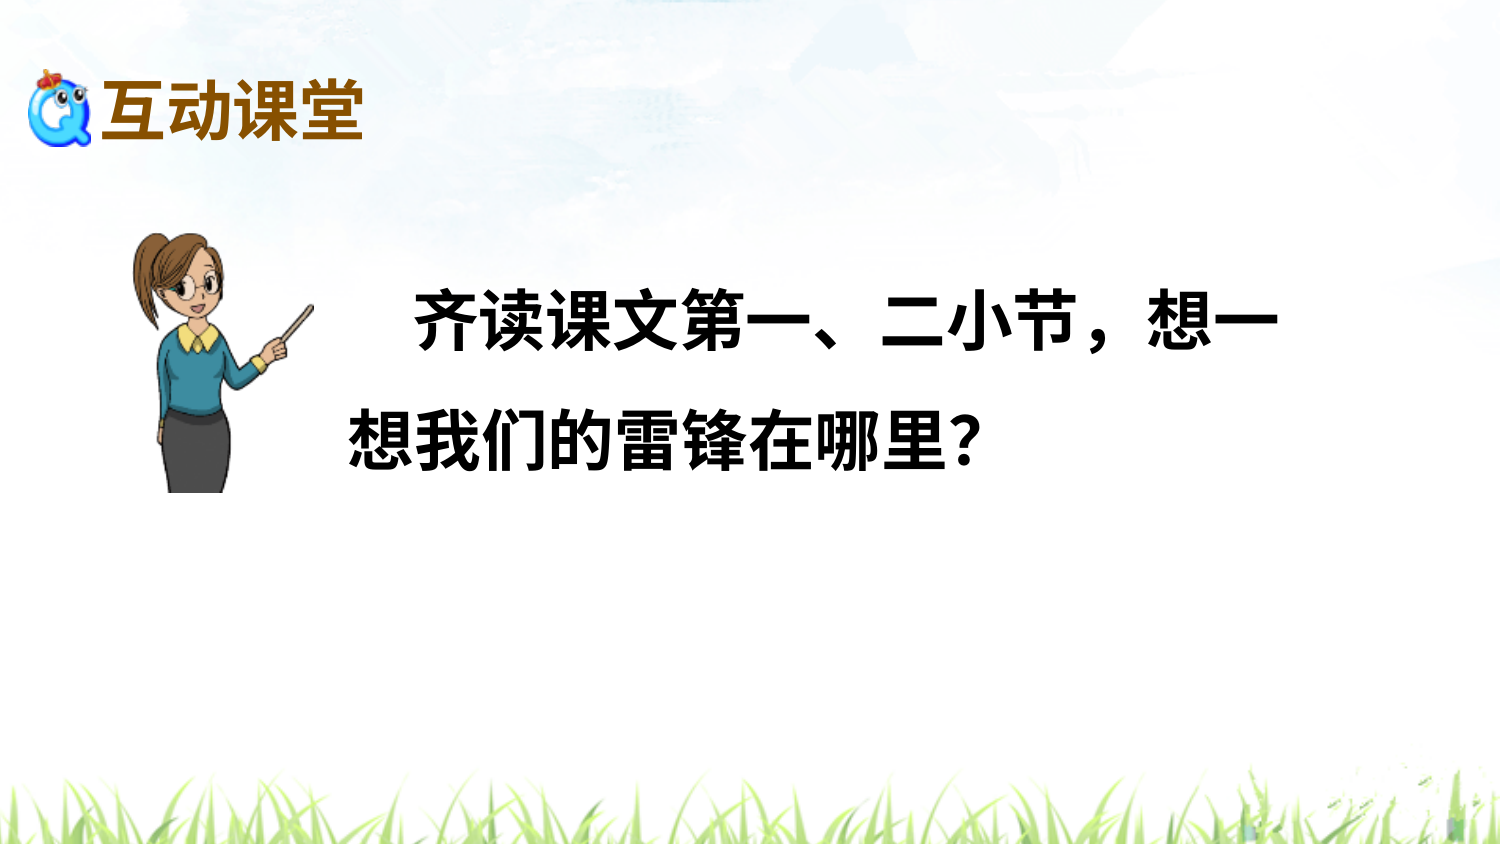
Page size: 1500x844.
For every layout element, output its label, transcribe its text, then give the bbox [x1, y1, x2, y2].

text_box 互动课堂 [88, 63, 408, 155]
text_box 齐读课文第一、二小节，想一想我们的雷锋在哪里？ [336, 232, 1329, 485]
picture [0, 0, 1500, 844]
